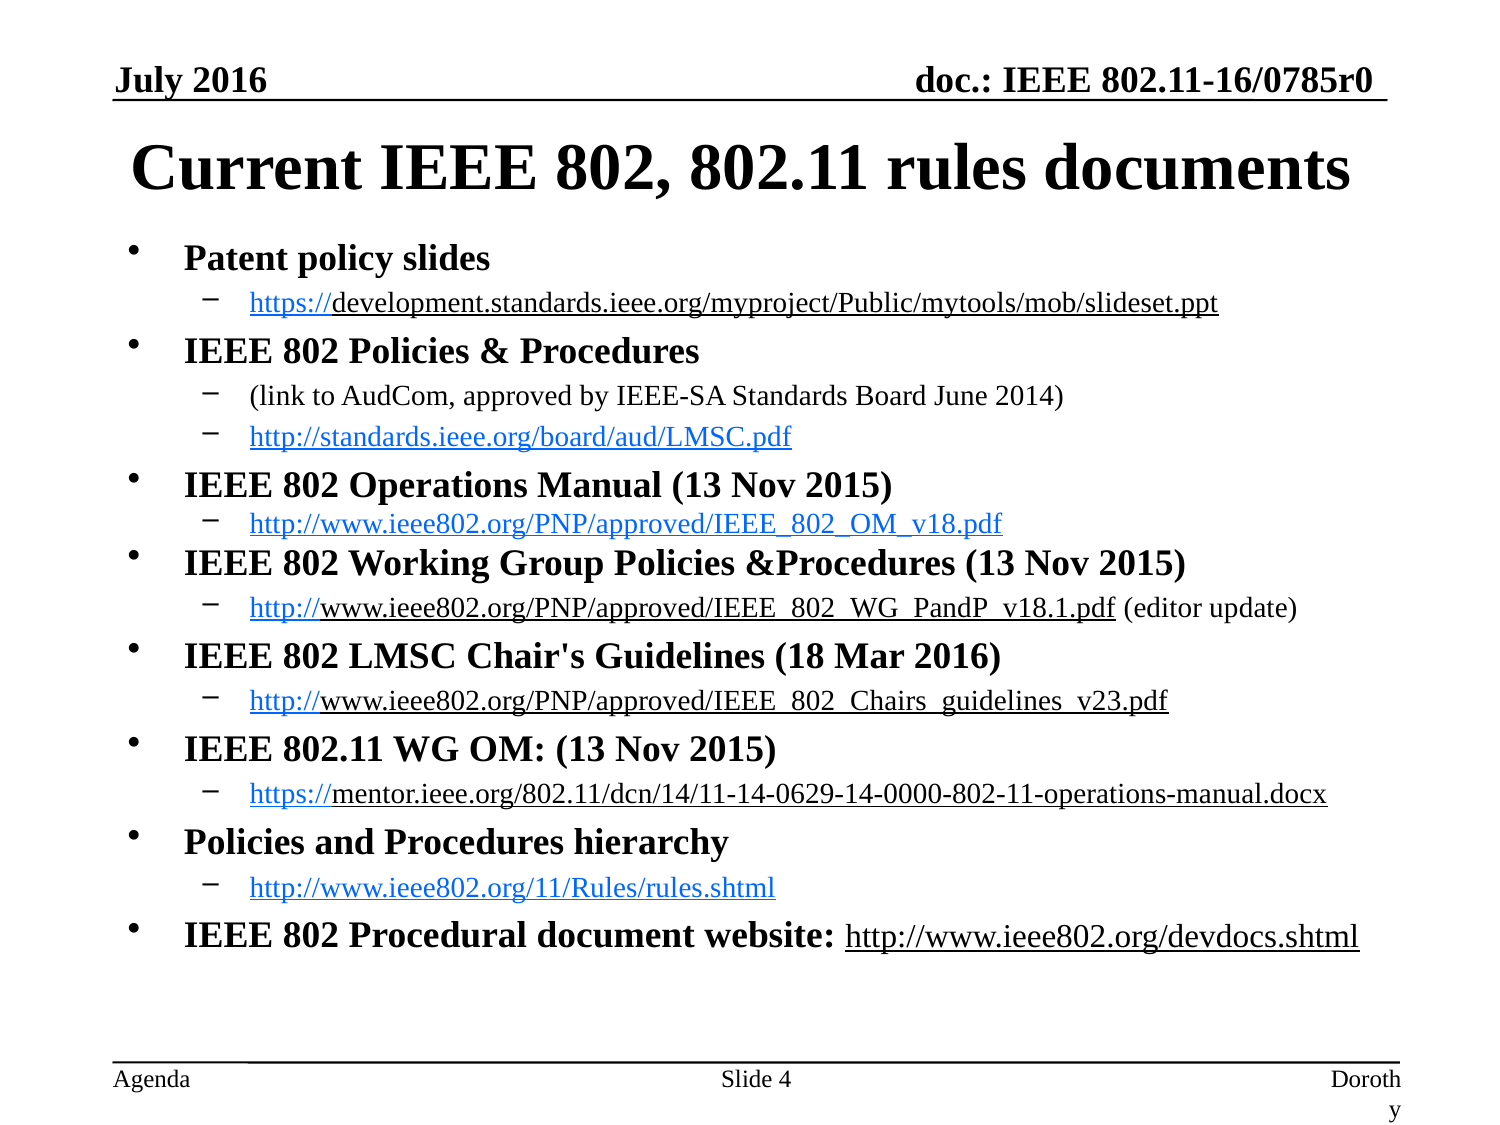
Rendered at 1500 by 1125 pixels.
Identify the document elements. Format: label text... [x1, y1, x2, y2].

slide_number Slide 4 [712, 1062, 800, 1093]
footer Dorothy Stanley, HP Enterprise [1325, 1075, 1402, 1093]
list Patent policy slides https://development.standards.ieee.org/myproject/Public/mytools/mob/slideset.ppt IEEE 802 Policies & Procedures (link to AudCom, approved by IEEE-SA Standards Board June 2014) http://standards.ieee.org/board/aud/LMSC.pdf IEEE 802 Operations Manual (13 Nov 2015) http://www.ieee802.org/PNP/approved/IEEE_802_OM_v18.pdf IEEE 802 Working Group Policies &Procedures (13 Nov 2015) http://www.ieee802.org/PNP/approved/IEEE_802_WG_PandP_v18.1.pdf (editor update) IEEE 802 LMSC Chair's Guidelines (18 Mar 2016) http://www.ieee802.org/PNP/approved/IEEE_802_Chairs_guidelines_v23.pdf IEEE 802.11 WG OM: (13 Nov 2015) https://mentor.ieee.org/802.11/dcn/14/11-14-0629-14-0000-802-11-operations-manual.docx Policies and Procedures hierarchy http://www.ieee802.org/11/Rules/rules.shtml IEEE 802 Procedural document website: http://www.ieee802.org/devdocs.shtml [112, 224, 1463, 1075]
title Current IEEE 802, 802.11 rules documents [112, 112, 1388, 213]
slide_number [114, 54, 425, 100]
